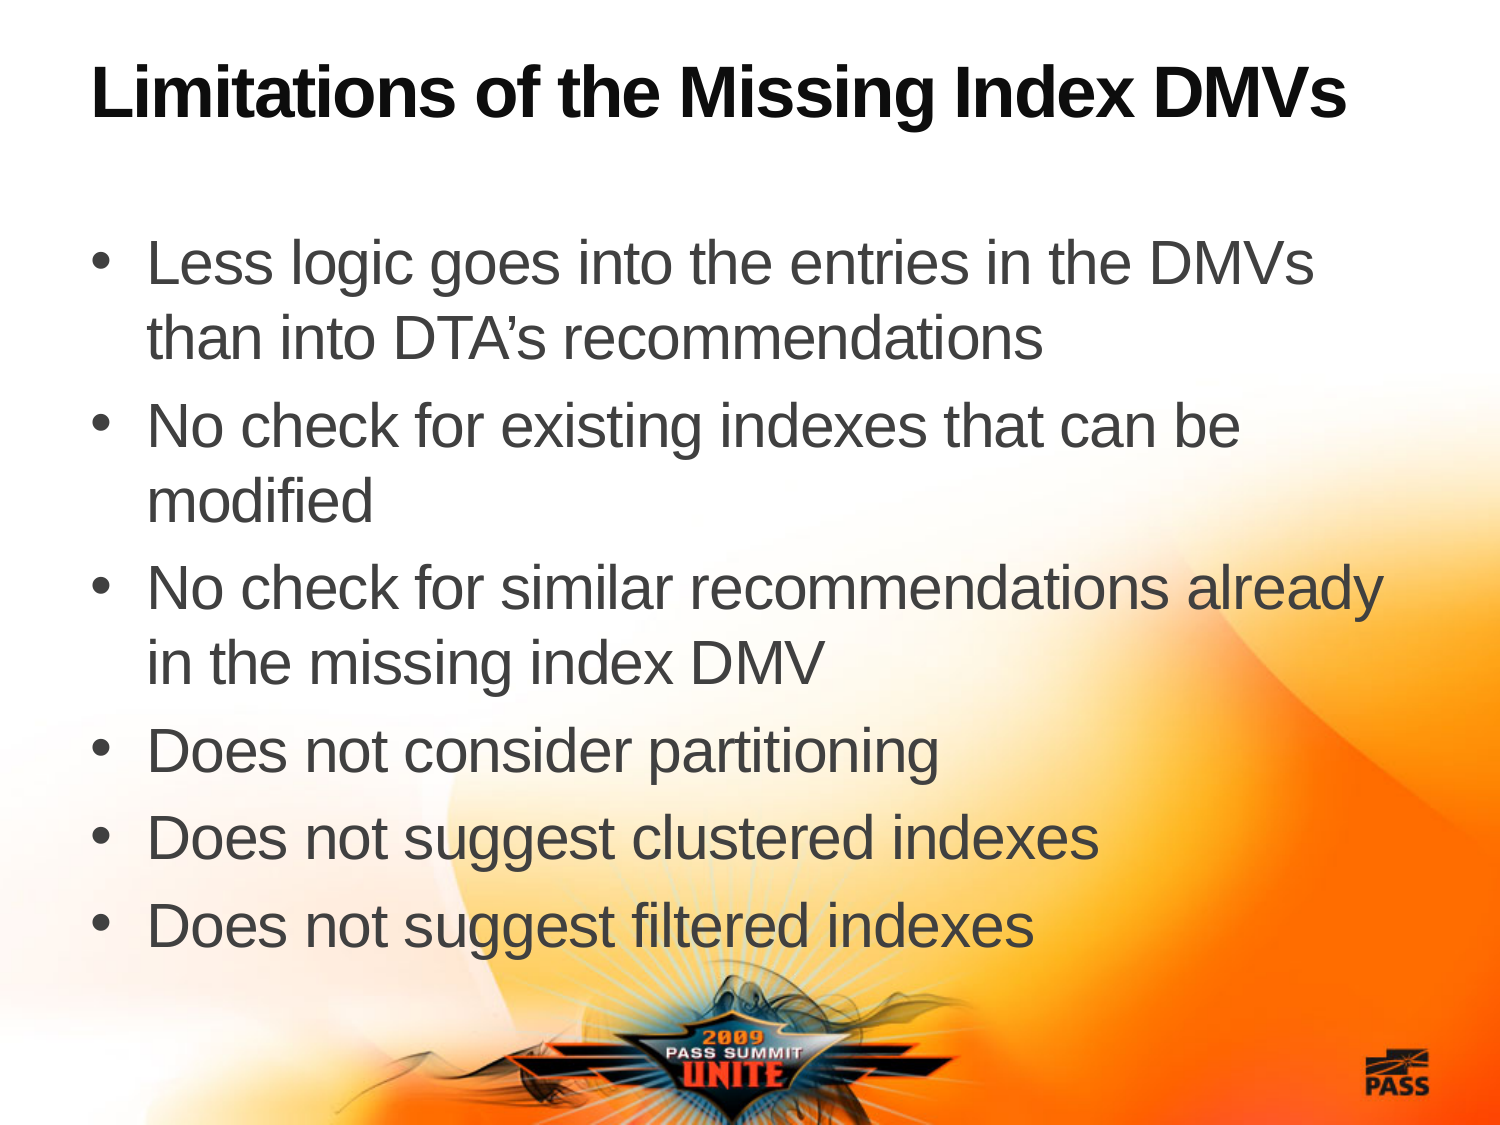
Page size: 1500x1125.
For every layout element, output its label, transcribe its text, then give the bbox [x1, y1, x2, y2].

picture [0, 0, 1500, 1125]
list Less logic goes into the entries in the DMVs than into DTA’s recommendations No check for existing indexes that can be modified No check for similar recommendations already in the missing index DMV Does not consider partitioning Does not suggest clustered indexes Does not suggest filtered indexes [75, 214, 1425, 988]
title Limitations of the Missing Index DMVs [75, 49, 1425, 214]
footer [74, 1042, 488, 1103]
